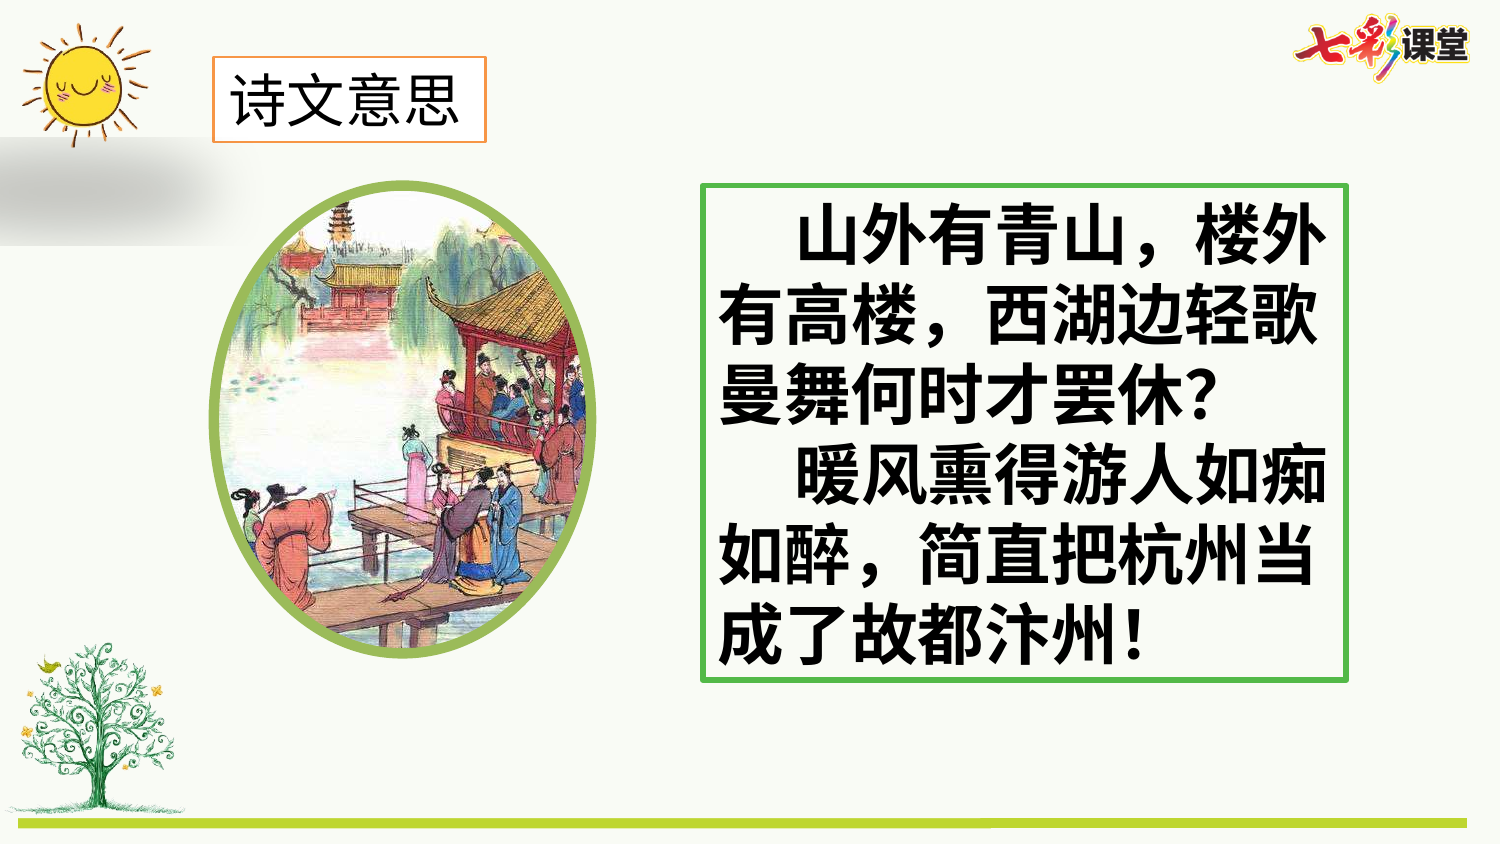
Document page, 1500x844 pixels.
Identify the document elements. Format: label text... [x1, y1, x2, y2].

text_box 山外有青山，楼外有高楼，西湖边轻歌曼舞何时才罢休？ 暖风熏得游人如痴如醉，简直把杭州当成了故都汴州！ [702, 185, 1347, 681]
picture [1291, 9, 1472, 87]
text_box 诗文意思 [212, 56, 487, 143]
picture [213, 185, 592, 654]
picture [0, 0, 173, 172]
picture [0, 608, 1467, 844]
